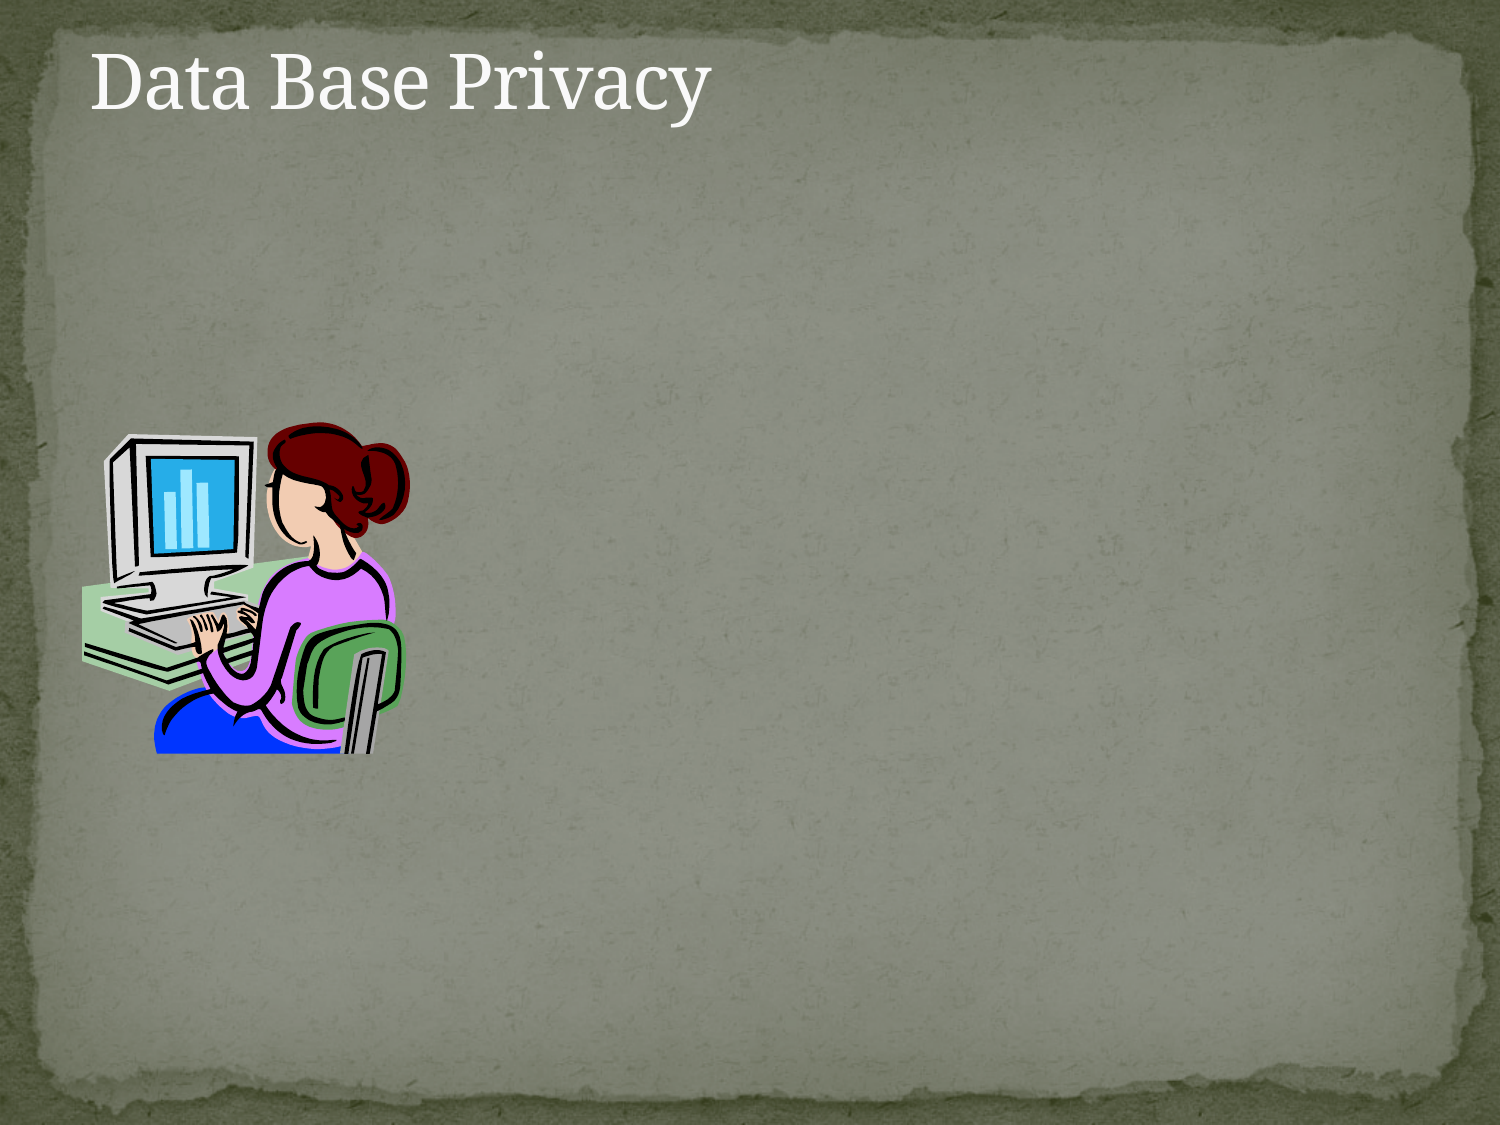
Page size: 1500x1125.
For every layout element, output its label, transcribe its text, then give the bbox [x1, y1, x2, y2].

picture [83, 423, 410, 756]
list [77, 252, 1424, 998]
title Data Base Privacy [74, 24, 1425, 225]
